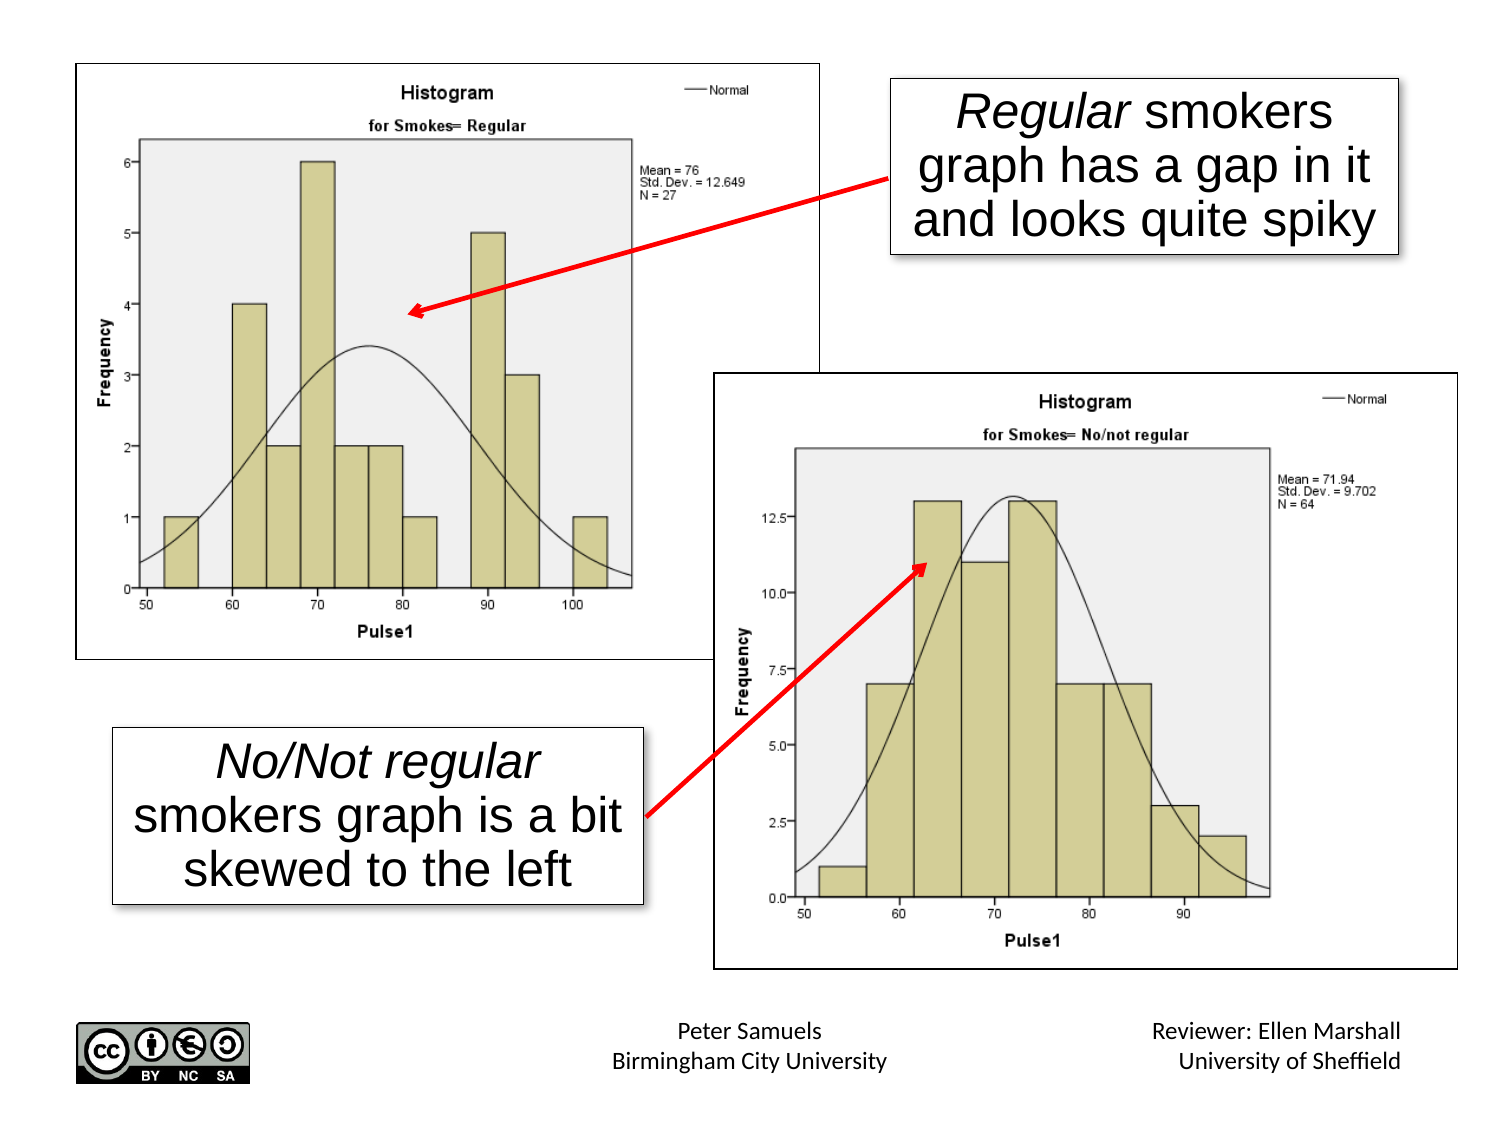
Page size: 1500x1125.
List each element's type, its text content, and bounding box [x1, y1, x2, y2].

text_box Regular smokers graph has a gap in it and looks quite spiky [890, 78, 1399, 255]
text_box Reviewer: Ellen Marshall University of Sheffield [1038, 1007, 1417, 1083]
text_box No/Not regular smokers graph is a bit skewed to the left [112, 727, 644, 905]
picture [76, 1022, 251, 1084]
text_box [645, 562, 928, 818]
picture [76, 64, 1457, 969]
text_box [407, 178, 889, 315]
text_box Peter Samuels Birmingham City University [549, 1007, 951, 1083]
